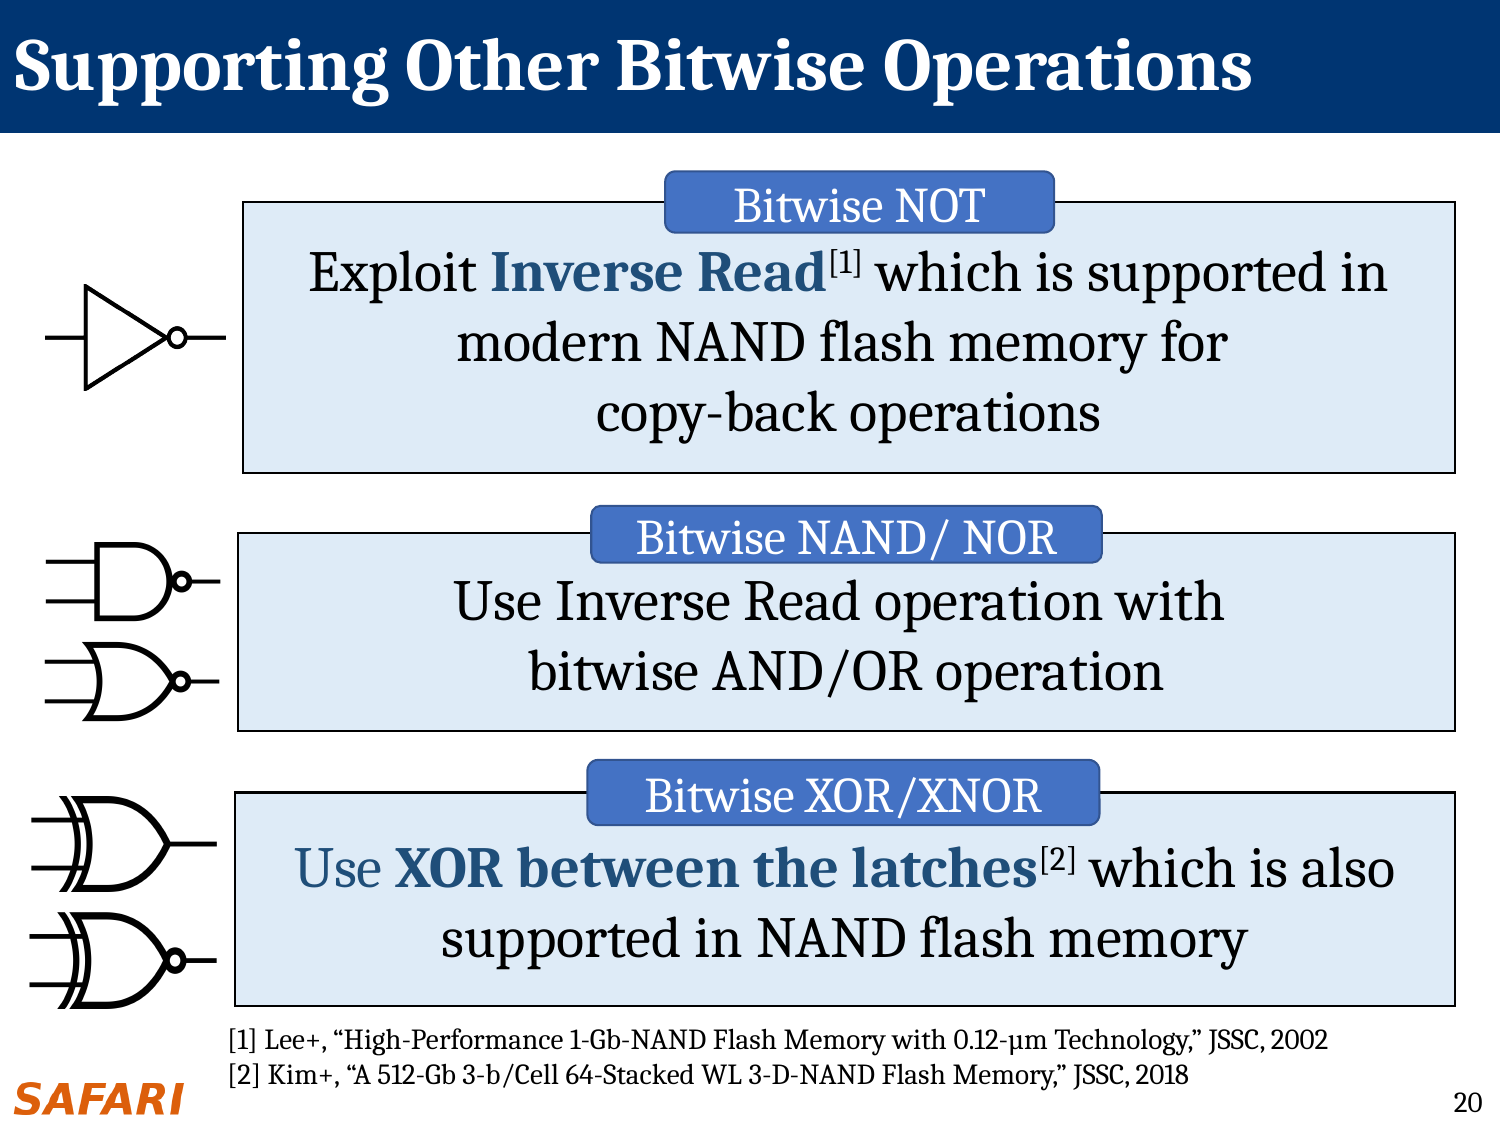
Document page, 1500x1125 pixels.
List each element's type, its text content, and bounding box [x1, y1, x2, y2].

text_box [1] Lee+, “High-Performance 1-Gb-NAND Flash Memory with 0.12-µm Technology,” JSSC, 2002 [2] Kim+, “A 512-Gb 3-b/Cell 64-Stacked WL 3-D-NAND Flash Memory,” JSSC, 2018 [212, 1021, 1408, 1098]
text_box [45, 171, 1455, 474]
title Supporting Other Bitwise Operations [0, 0, 1500, 133]
picture [12, 1073, 190, 1125]
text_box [19, 759, 1455, 1021]
text_box 20 [1366, 1075, 1498, 1125]
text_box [35, 505, 1455, 732]
